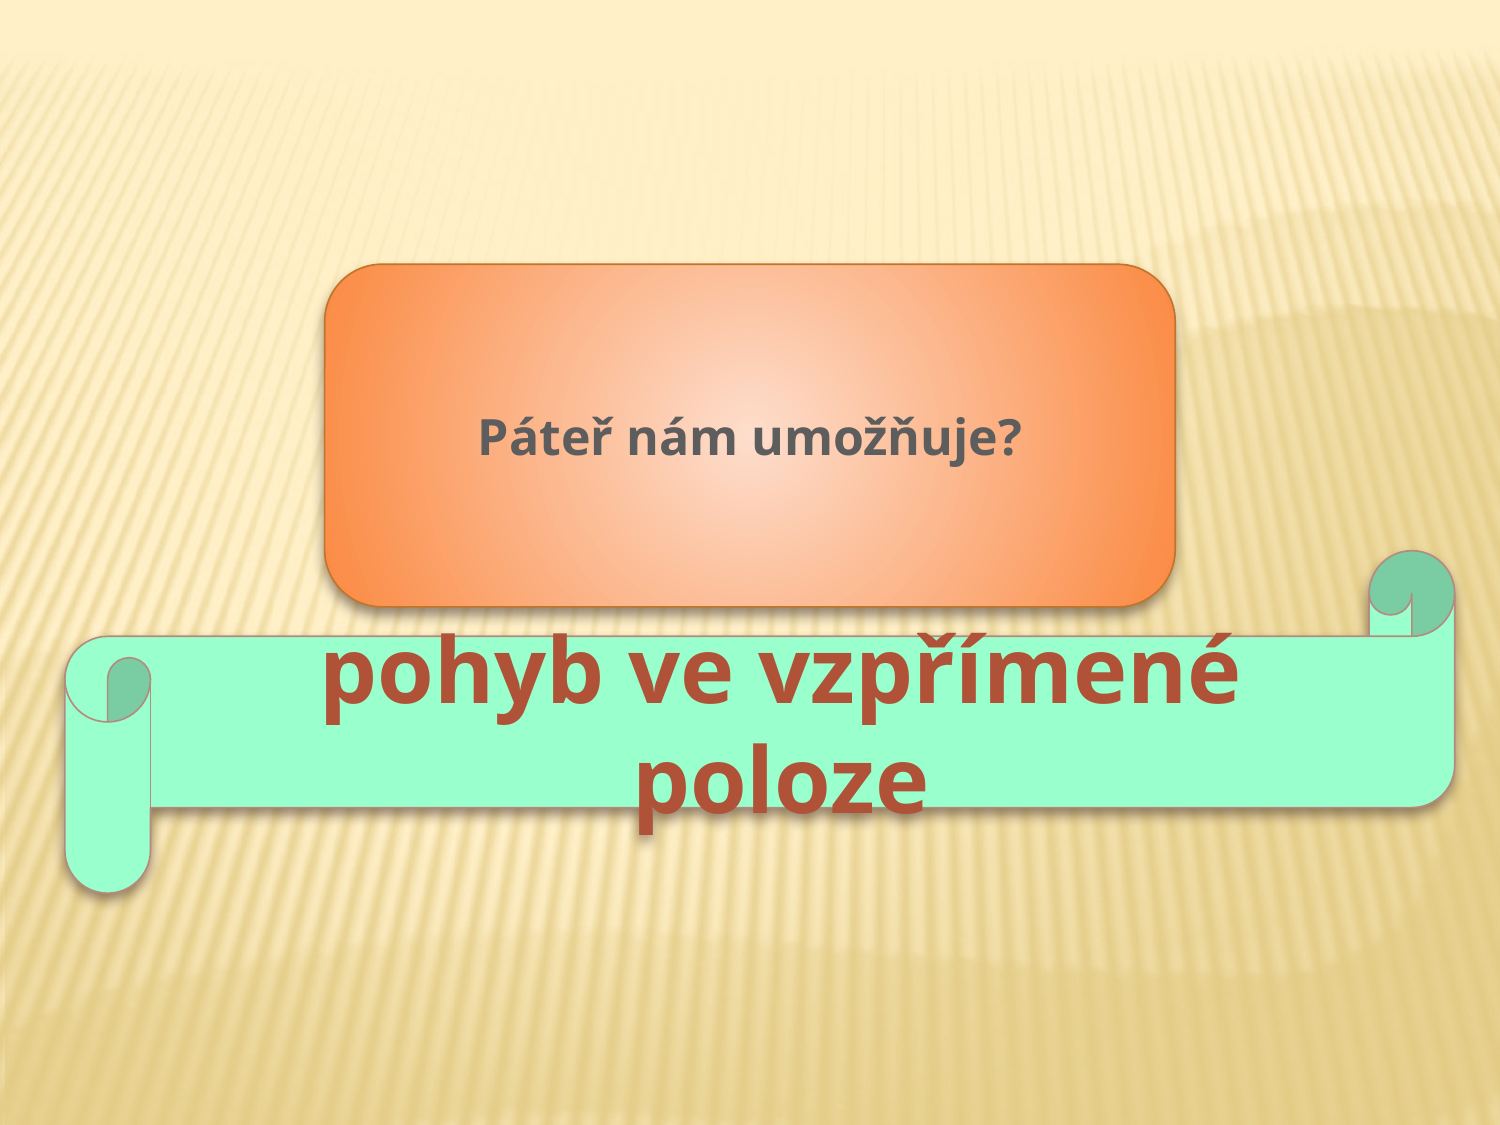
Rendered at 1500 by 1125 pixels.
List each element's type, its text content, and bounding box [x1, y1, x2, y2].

text_box Páteř nám umožňuje? [323, 263, 1177, 608]
text_box pohyb ve vzpřímené poloze [64, 549, 1456, 895]
